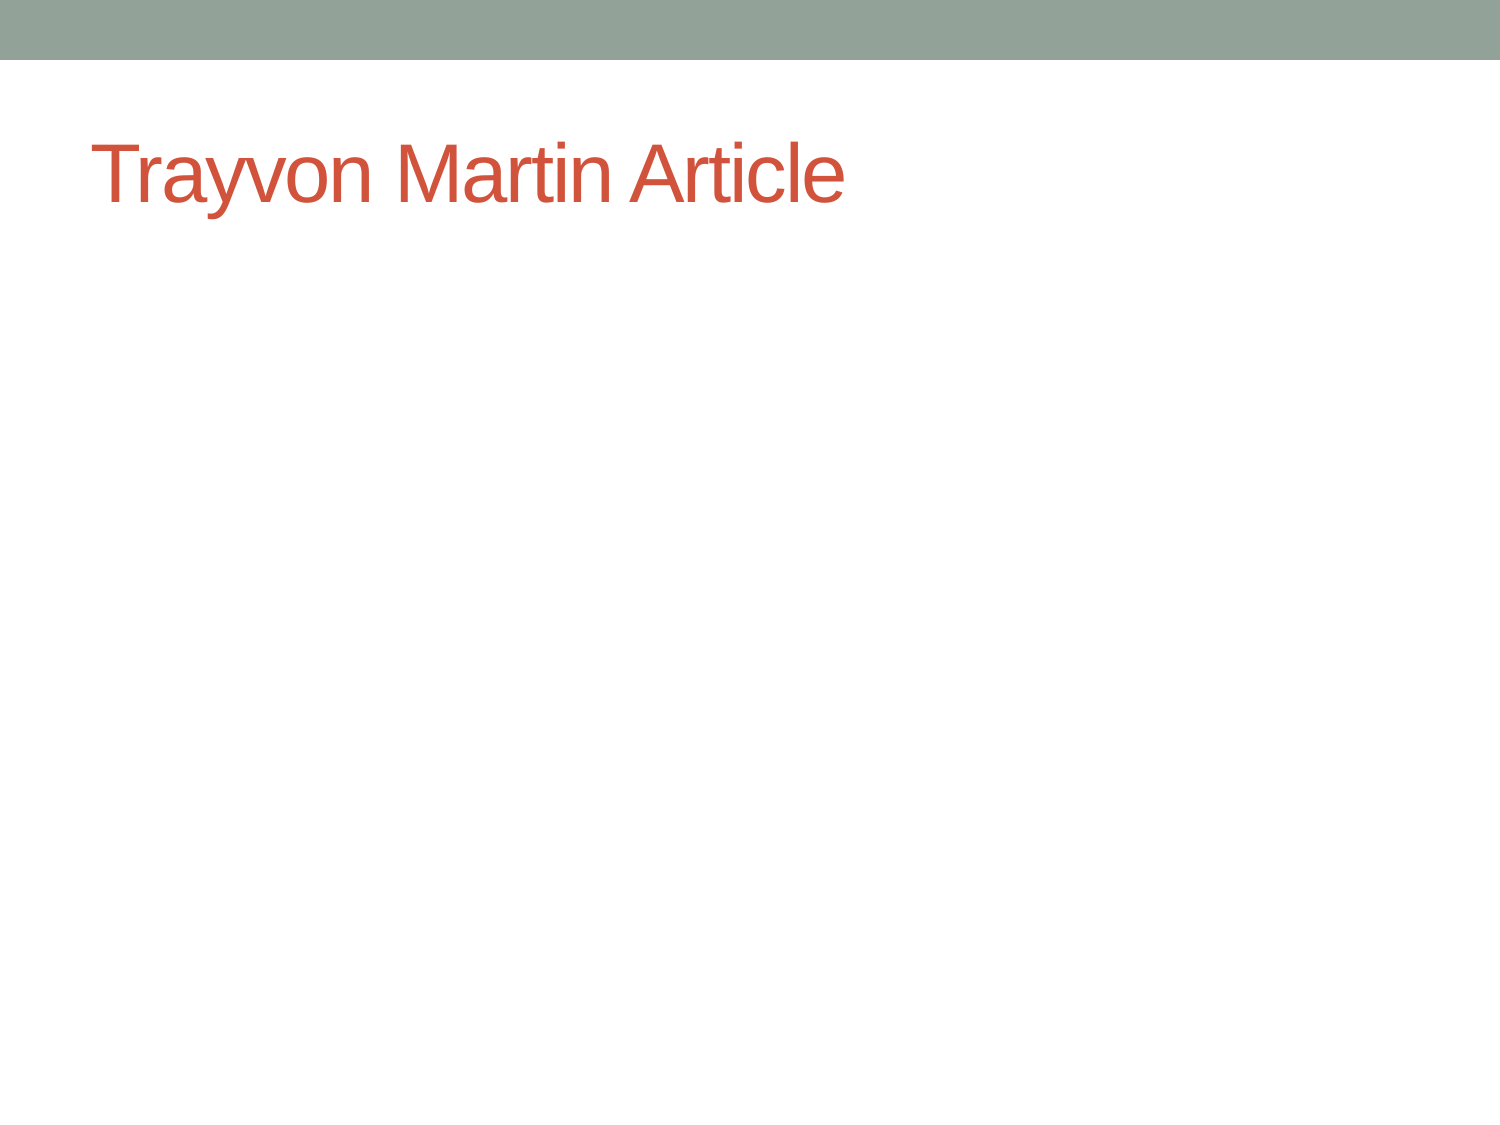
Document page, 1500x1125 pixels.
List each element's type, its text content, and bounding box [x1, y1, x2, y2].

title Trayvon Martin Article [75, 87, 1425, 250]
